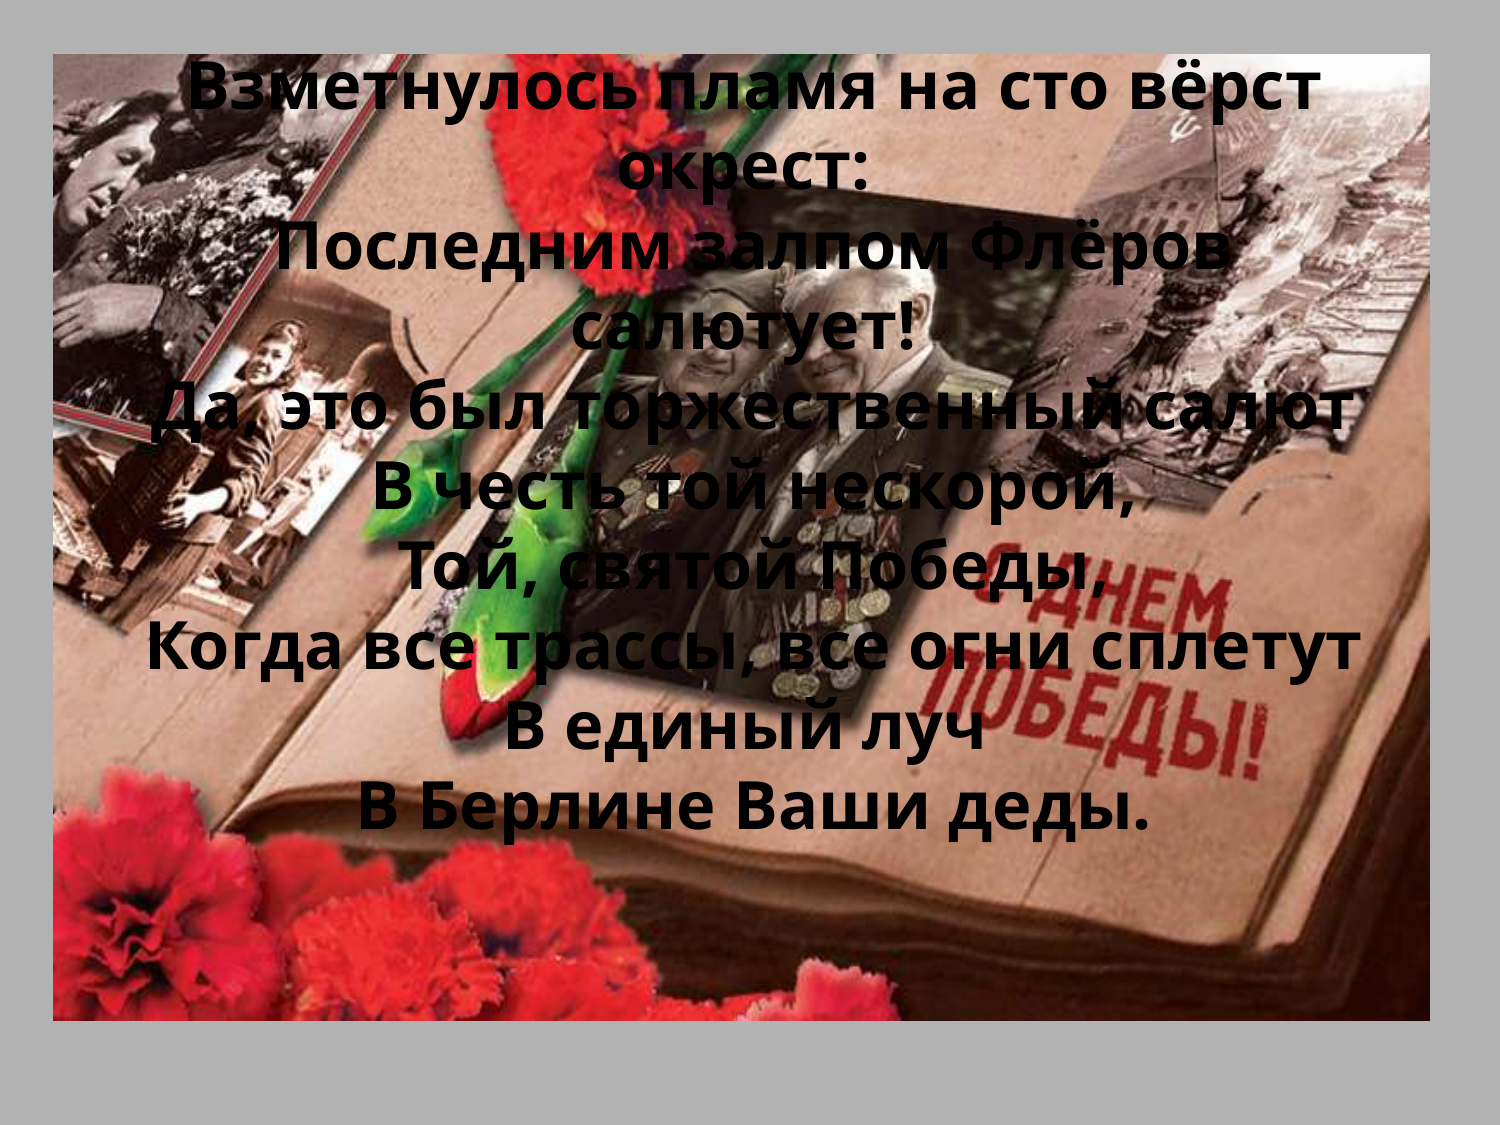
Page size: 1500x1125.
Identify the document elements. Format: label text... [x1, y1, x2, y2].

picture [52, 54, 1430, 1021]
text_box Взметнулось пламя на сто вёрст окрест: Последним залпом Флёров салютует! Да, это был торжественный салют В честь той нескорой, Той, святой Победы, Когда все трассы, все огни сплетут В единый луч В Берлине Ваши деды. [41, 7, 1459, 1040]
